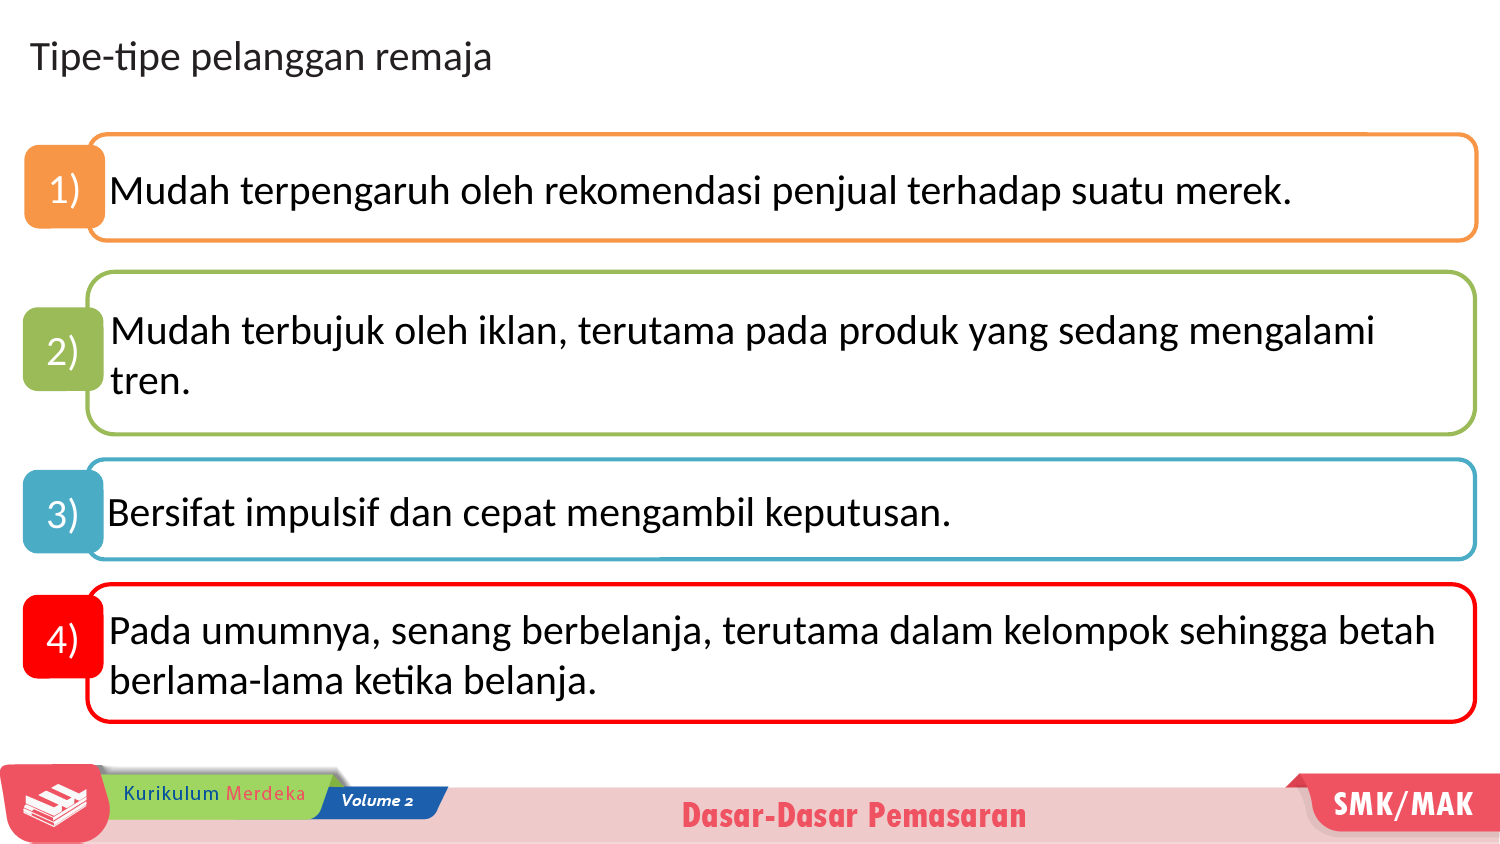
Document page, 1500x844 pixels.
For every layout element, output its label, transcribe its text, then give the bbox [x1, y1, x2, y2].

text_box 1) [24, 144, 106, 229]
text_box Bersifat impulsif dan cepat mengambil keputusan. [86, 457, 1478, 562]
text_box 2) [22, 307, 104, 392]
text_box 4) [22, 594, 104, 679]
picture [0, 764, 1500, 844]
text_box Pada umumnya, senang berbelanja, terutama dalam kelompok sehingga betah berlama-lama ketika belanja. [85, 582, 1478, 724]
text_box Tipe-tipe pelanggan remaja [15, 21, 509, 87]
text_box Mudah terpengaruh oleh rekomendasi penjual terhadap suatu merek. [87, 132, 1479, 243]
text_box 3) [22, 469, 104, 554]
text_box Mudah terbujuk oleh iklan, terutama pada produk yang sedang mengalami tren. [85, 269, 1478, 437]
